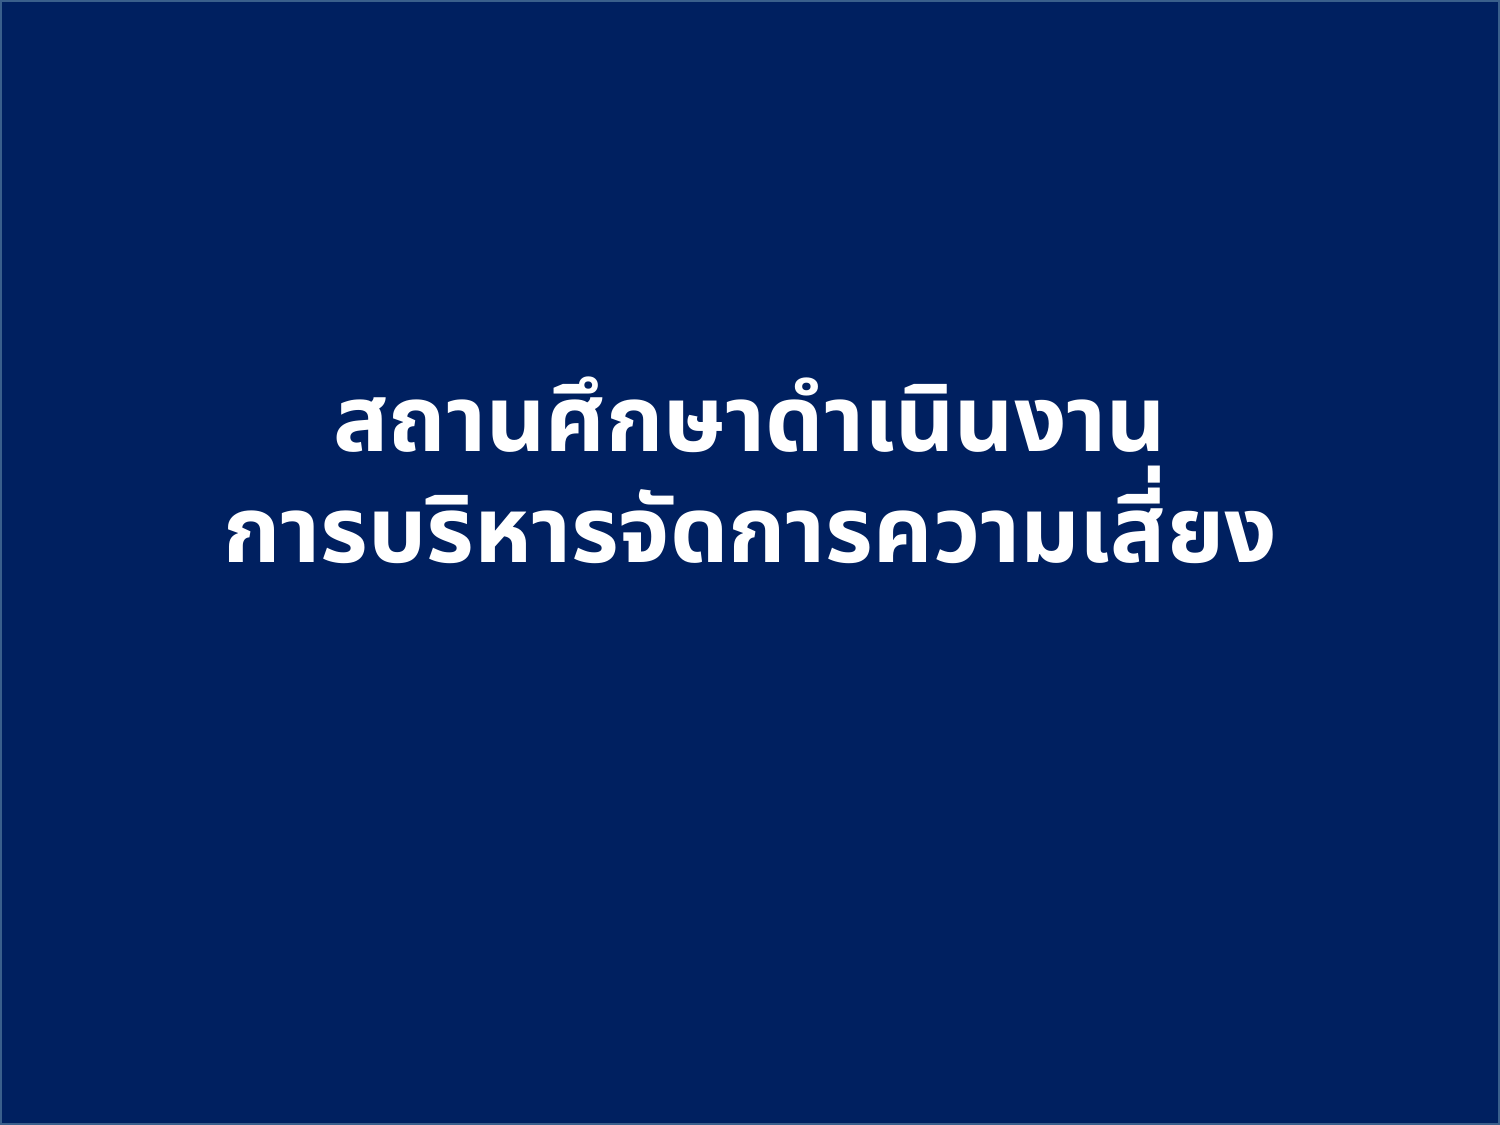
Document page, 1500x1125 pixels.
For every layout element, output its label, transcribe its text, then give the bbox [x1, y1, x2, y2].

title สถานศึกษาดำเนินงาน การบริหารจัดการความเสี่ยง [112, 349, 1388, 591]
text_box [0, 0, 1500, 1125]
